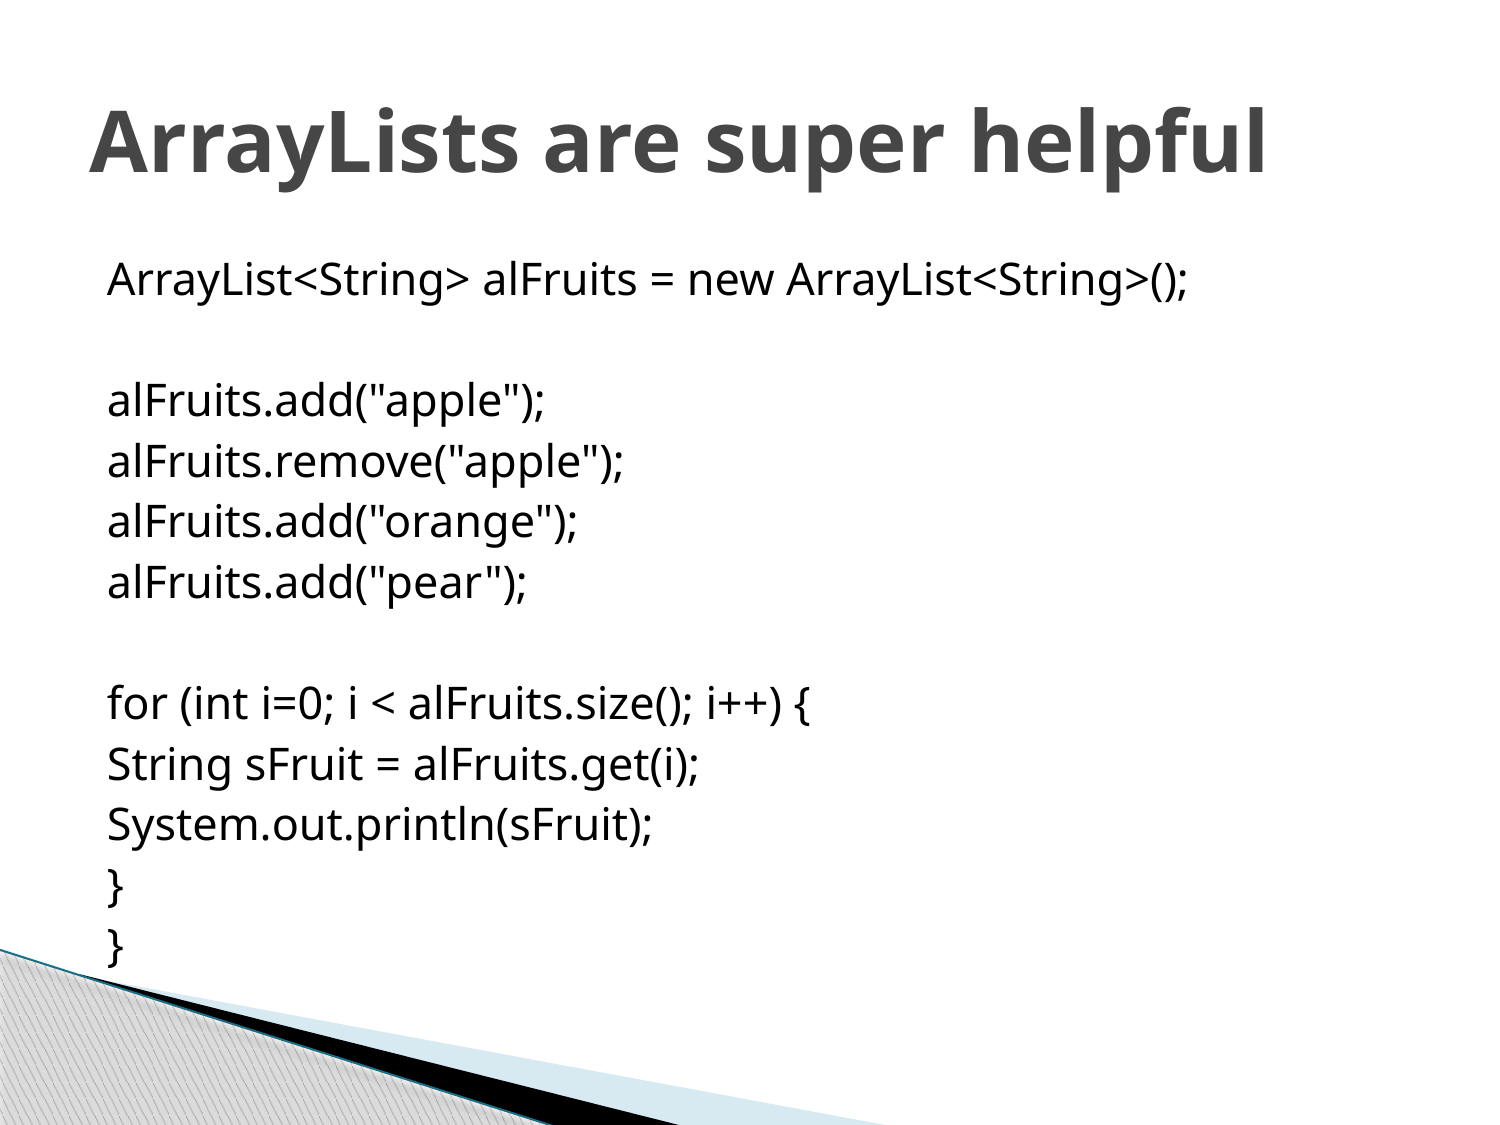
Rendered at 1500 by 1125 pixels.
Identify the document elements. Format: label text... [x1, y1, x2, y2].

list ArrayList<String> alFruits = new ArrayList<String>(); alFruits.add("apple"); alFruits.remove("apple"); alFruits.add("orange"); alFruits.add("pear"); for (int i=0; i < alFruits.size(); i++) { String sFruit = alFruits.get(i); System.out.println(sFruit); } } [75, 243, 1425, 986]
title ArrayLists are super helpful [75, 45, 1425, 233]
